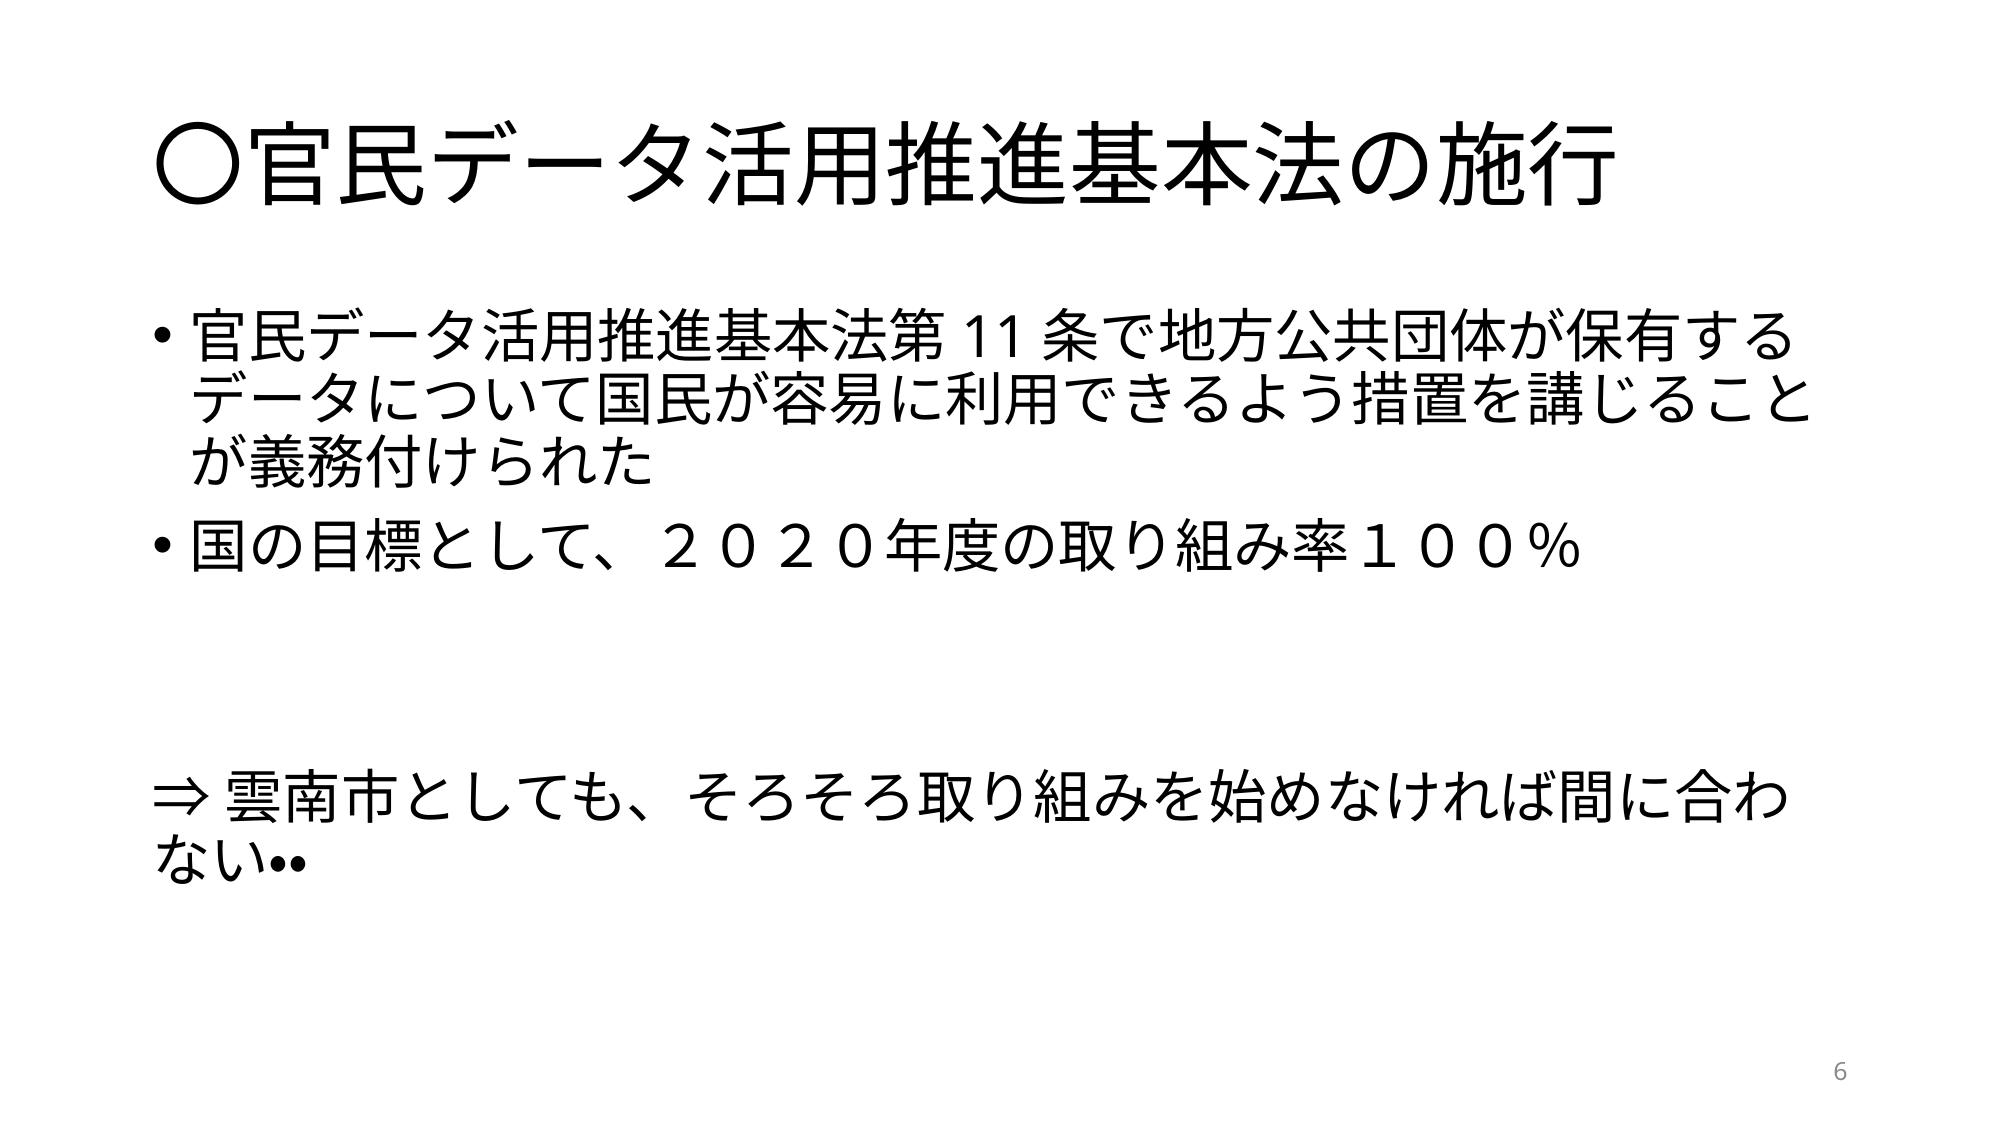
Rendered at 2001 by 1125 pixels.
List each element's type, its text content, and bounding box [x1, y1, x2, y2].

list 官民データ活用推進基本法第11条で地方公共団体が保有するデータについて国民が容易に利用できるよう措置を講じることが義務付けられた 国の目標として、２０２０年度の取り組み率１００％ ⇒雲南市としても、そろそろ取り組みを始めなければ間に合わない・・ [137, 299, 1863, 1014]
title 〇官民データ活用推進基本法の施行 [137, 59, 1863, 278]
slide_number 6 [1412, 1042, 1863, 1103]
